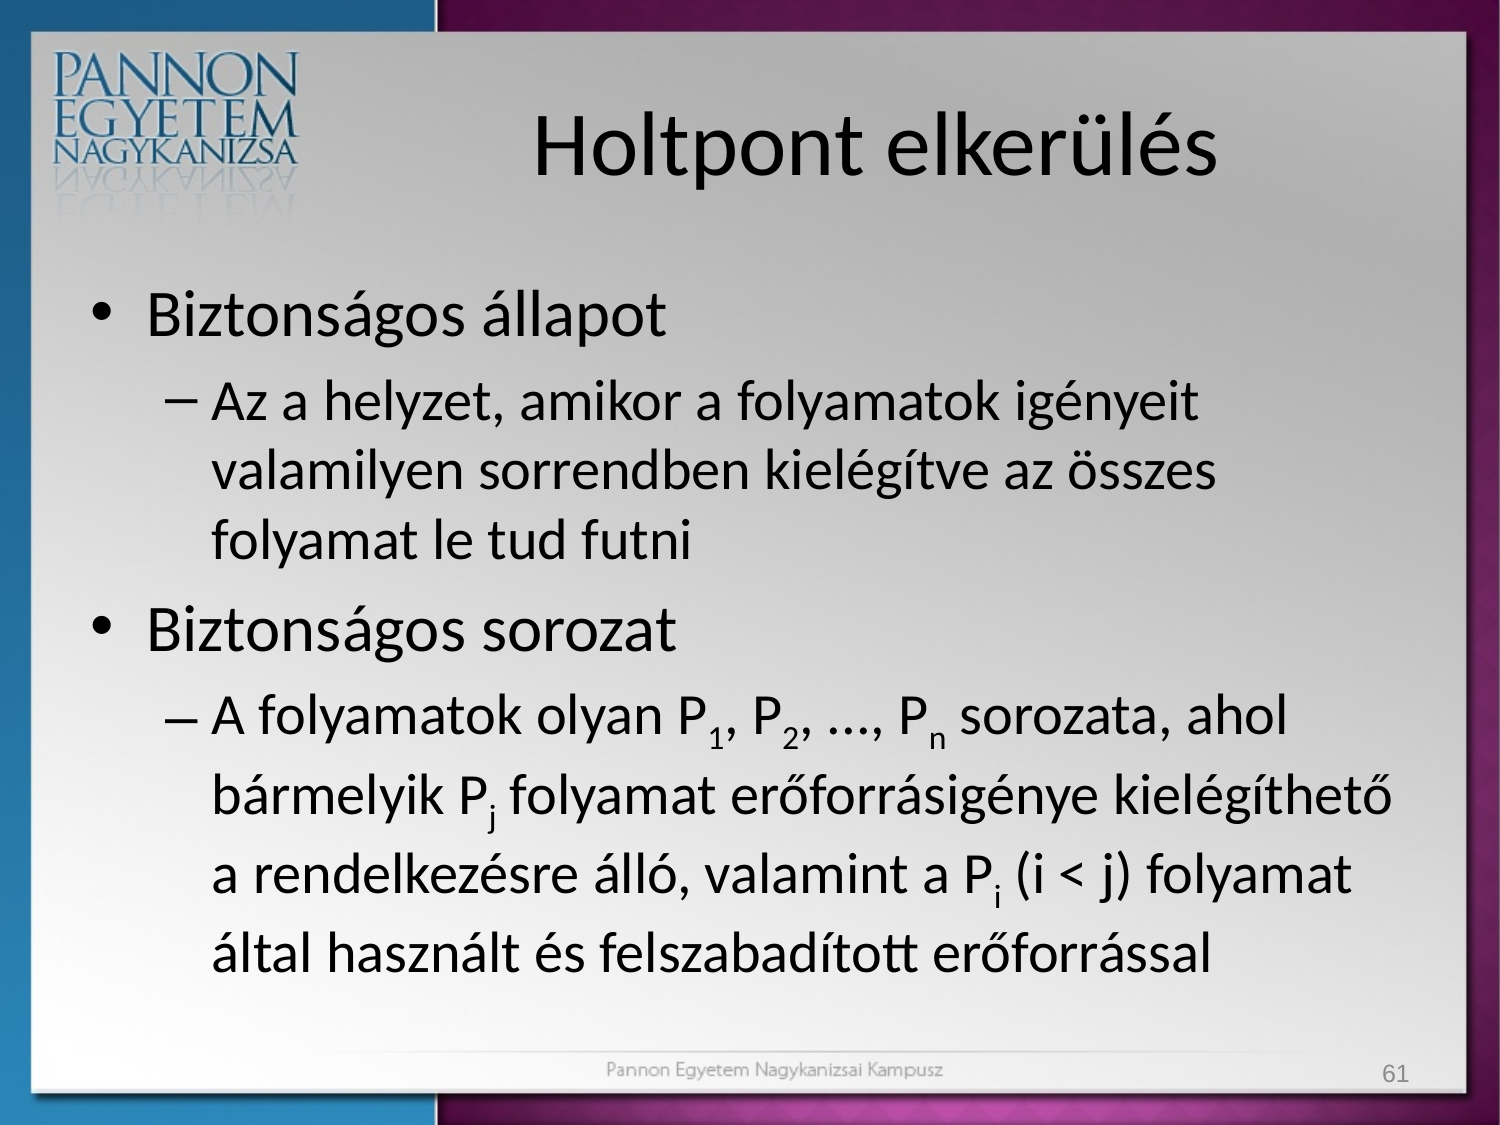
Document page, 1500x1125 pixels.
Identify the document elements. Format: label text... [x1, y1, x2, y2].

slide_number 61 [1074, 1042, 1425, 1103]
picture [0, 0, 1500, 1125]
list Biztonságos állapot Az a helyzet, amikor a folyamatok igényeit valamilyen sorrendben kielégítve az összes folyamat le tud futni Biztonságos sorozat A folyamatok olyan P1, P2, ..., Pn sorozata, ahol bármelyik Pj folyamat erőforrásigénye kielégíthető a rendelkezésre álló, valamint a Pi (i < j) folyamat által használt és felszabadított erőforrással [75, 262, 1425, 1038]
title Holtpont elkerülés [328, 45, 1425, 233]
